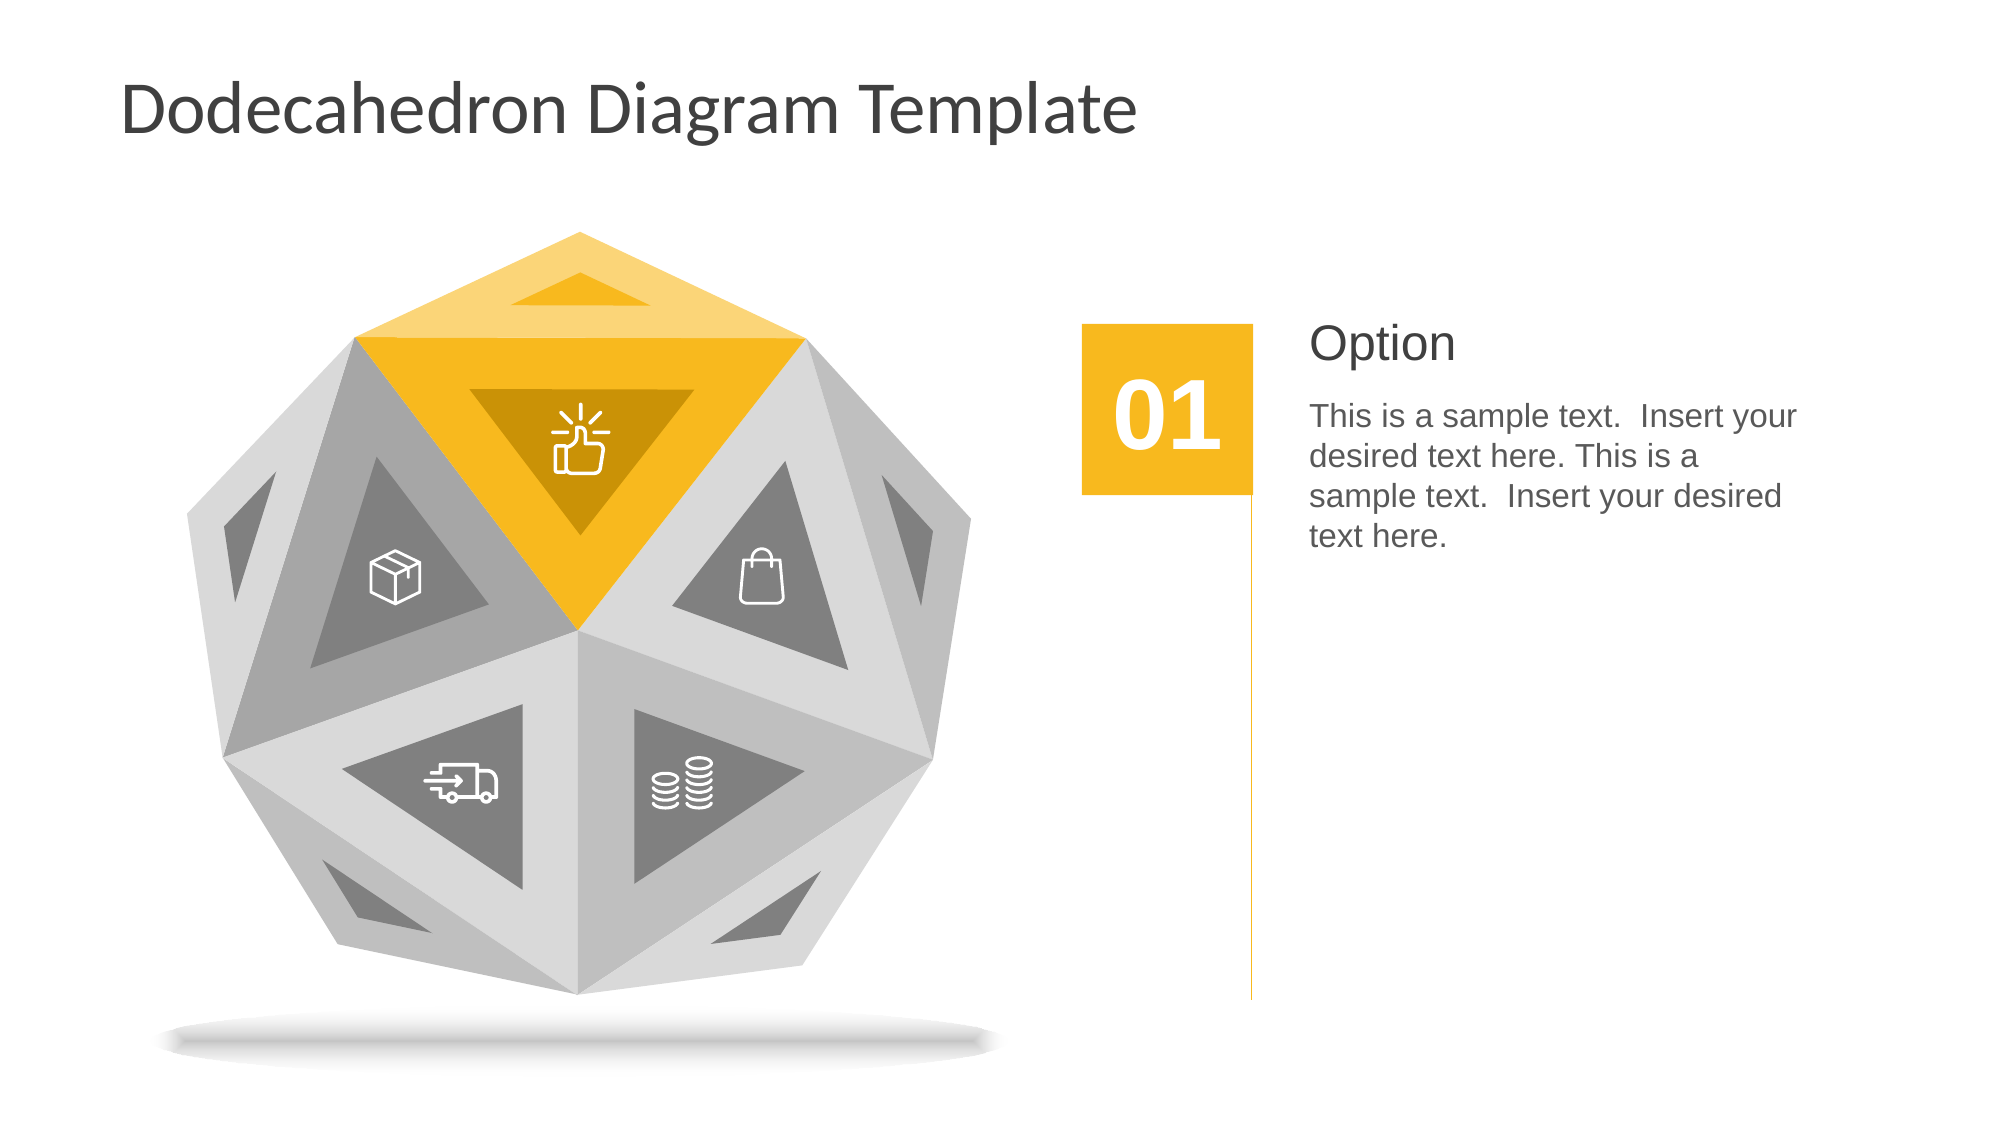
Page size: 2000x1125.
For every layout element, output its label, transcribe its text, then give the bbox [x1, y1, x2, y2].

text_box [149, 1004, 1009, 1077]
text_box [423, 762, 499, 804]
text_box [550, 402, 611, 476]
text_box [1081, 302, 1816, 1000]
title Dodecahedron Diagram Template [99, 45, 1900, 162]
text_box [186, 231, 972, 996]
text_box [651, 755, 714, 810]
